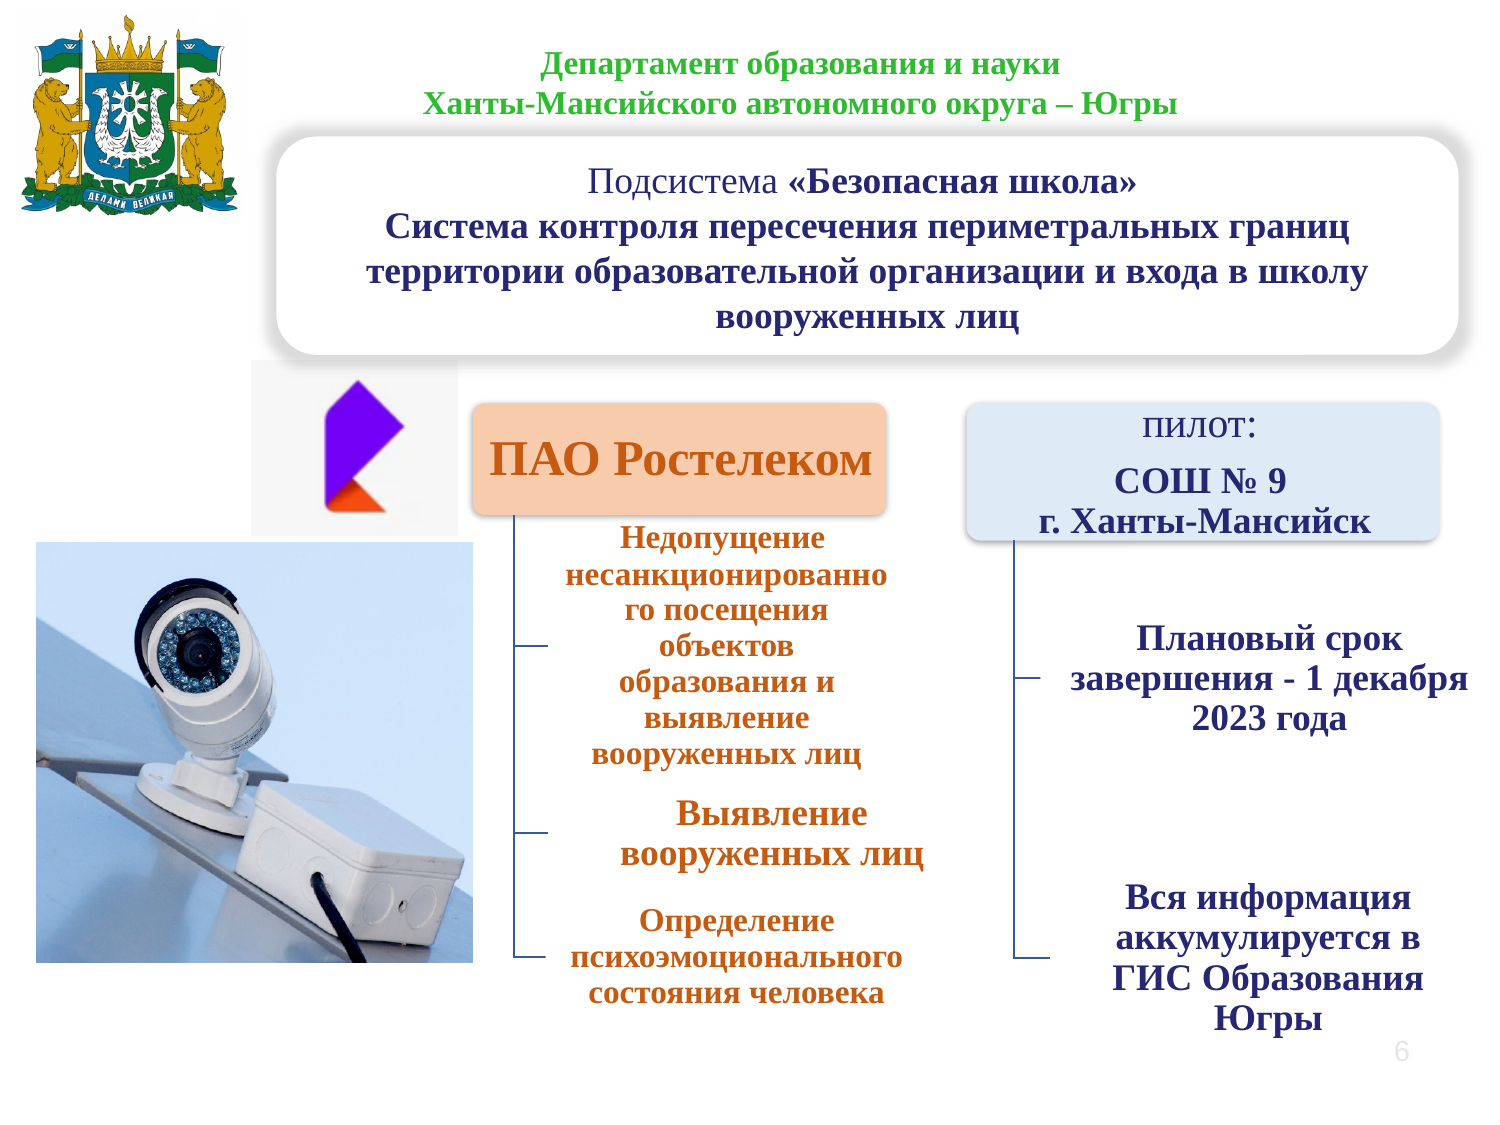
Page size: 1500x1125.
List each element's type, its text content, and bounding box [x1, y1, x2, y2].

picture [36, 542, 473, 963]
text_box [465, 403, 1493, 1103]
picture [251, 360, 458, 536]
text_box Департамент образования и науки Ханты-Мансийского автономного округа – Югры [248, 33, 1392, 164]
text_box Подсистема «Безопасная школа» Система контроля пересечения периметральных границ территории образовательной организации и входа в школу вооруженных лиц [275, 135, 1460, 356]
picture [17, 12, 243, 220]
